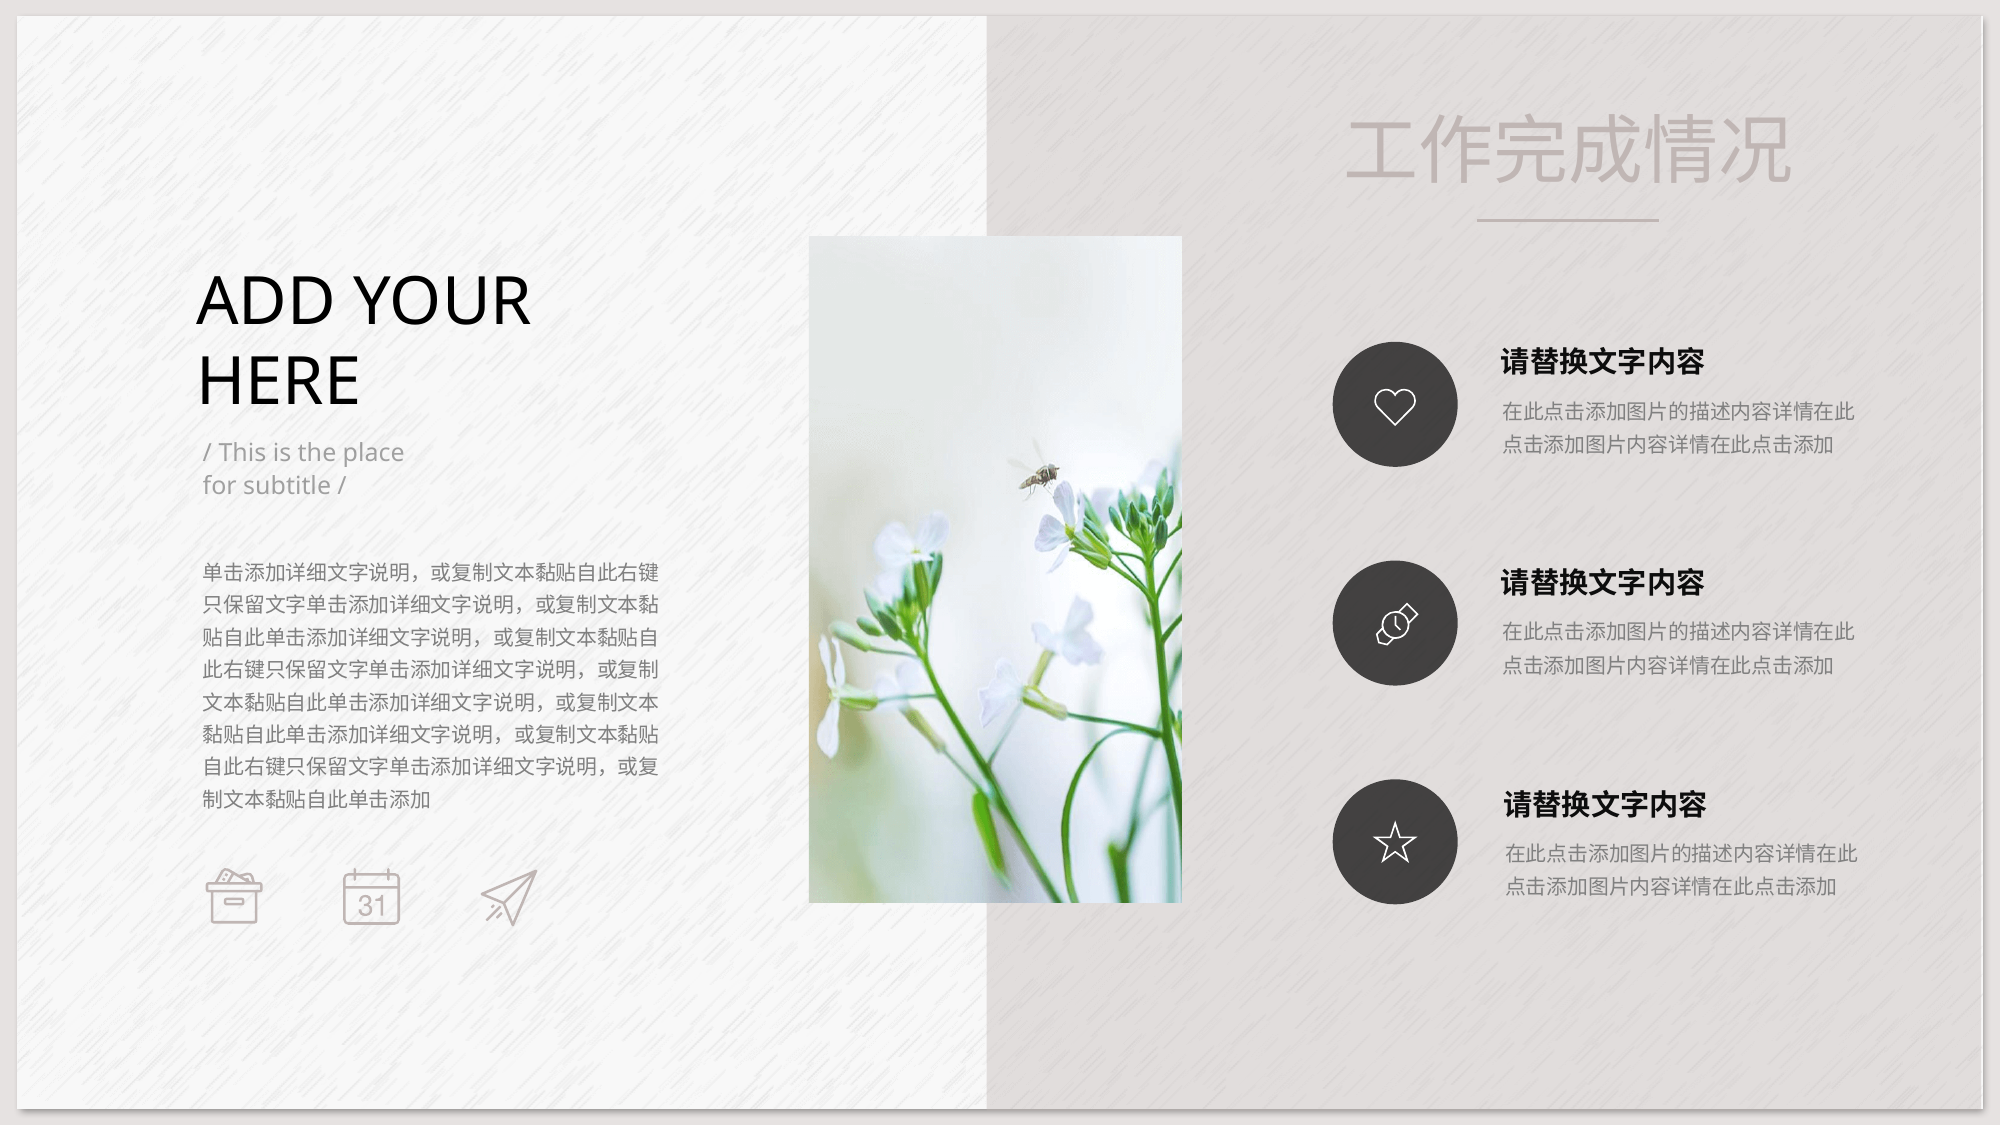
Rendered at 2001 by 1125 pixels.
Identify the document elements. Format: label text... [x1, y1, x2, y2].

text_box [480, 869, 538, 927]
text_box 请替换文字内容 [1486, 335, 1721, 386]
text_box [1332, 779, 1458, 905]
text_box 工作完成情况 [1261, 94, 1875, 201]
text_box 请替换文字内容 [1488, 778, 1724, 829]
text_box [1332, 560, 1458, 686]
text_box / This is the place for subtitle / [187, 425, 688, 507]
picture [808, 236, 1182, 903]
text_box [1332, 341, 1458, 467]
text_box 在此点击添加图片的描述内容详情在此点击添加图片内容详情在此点击添加 [1490, 825, 1876, 907]
text_box [343, 867, 401, 925]
text_box 请替换文字内容 [1486, 557, 1721, 607]
text_box 在此点击添加图片的描述内容详情在此点击添加图片内容详情在此点击添加 [1487, 382, 1873, 464]
text_box 在此点击添加图片的描述内容详情在此点击添加图片内容详情在此点击添加 [1487, 603, 1873, 685]
text_box [986, 15, 1982, 1112]
text_box [205, 868, 263, 924]
text_box ADD YOUR HERE [187, 233, 614, 426]
text_box 单击添加详细文字说明，或复制文本黏贴自此右键只保留文字单击添加详细文字说明，或复制文本黏贴自此单击添加详细文字说明，或复制文本黏贴自此右键只保留文字单击添加详细文字说明，或复制文本黏贴自此单击添加详细文字说明，或复制文本黏贴自此单击添加详细文字说明，或复制文本黏贴自此右键只保留文字单击添加详细文字说明，或复制文本黏贴自此单击添加 [187, 544, 688, 829]
